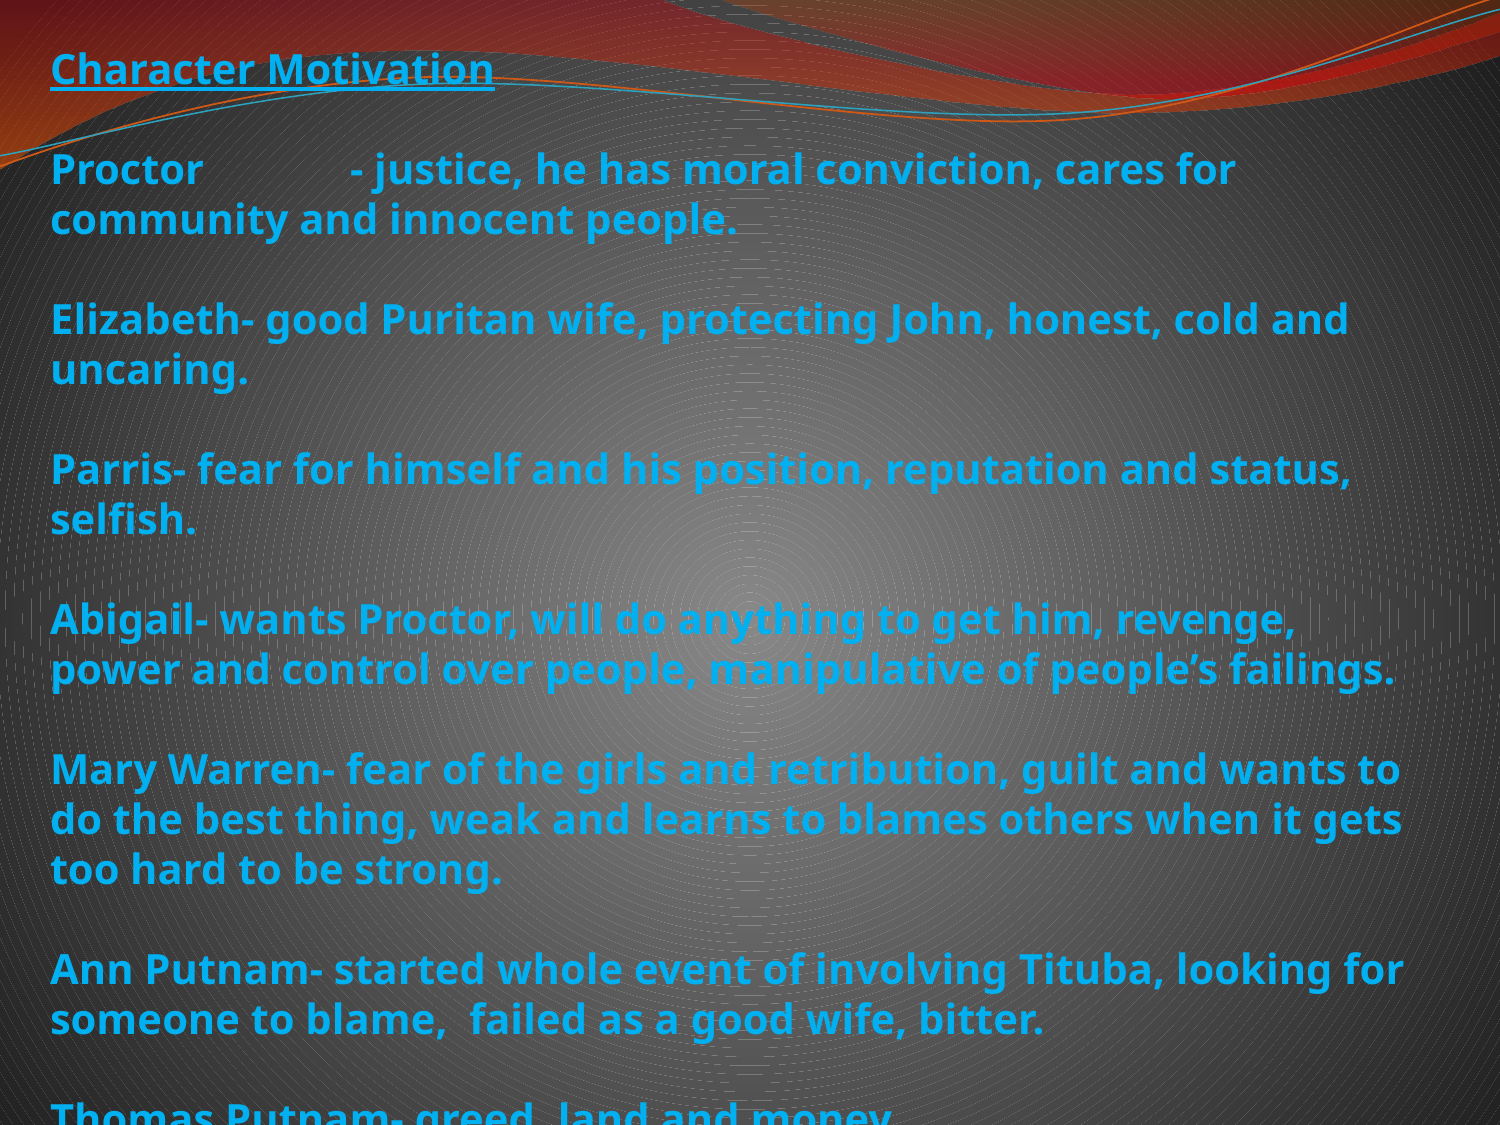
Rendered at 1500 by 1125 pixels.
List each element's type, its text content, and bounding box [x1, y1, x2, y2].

text_box Character Motivation Proctor - justice, he has moral conviction, cares for community and innocent people. Elizabeth- good Puritan wife, protecting John, honest, cold and uncaring. Parris- fear for himself and his position, reputation and status, selfish. Abigail- wants Proctor, will do anything to get him, revenge, power and control over people, manipulative of people’s failings. Mary Warren- fear of the girls and retribution, guilt and wants to do the best thing, weak and learns to blames others when it gets too hard to be strong. Ann Putnam- started whole event of involving Tituba, looking for someone to blame, failed as a good wife, bitter. Thomas Putnam- greed, land and money. [35, 35, 1454, 1125]
